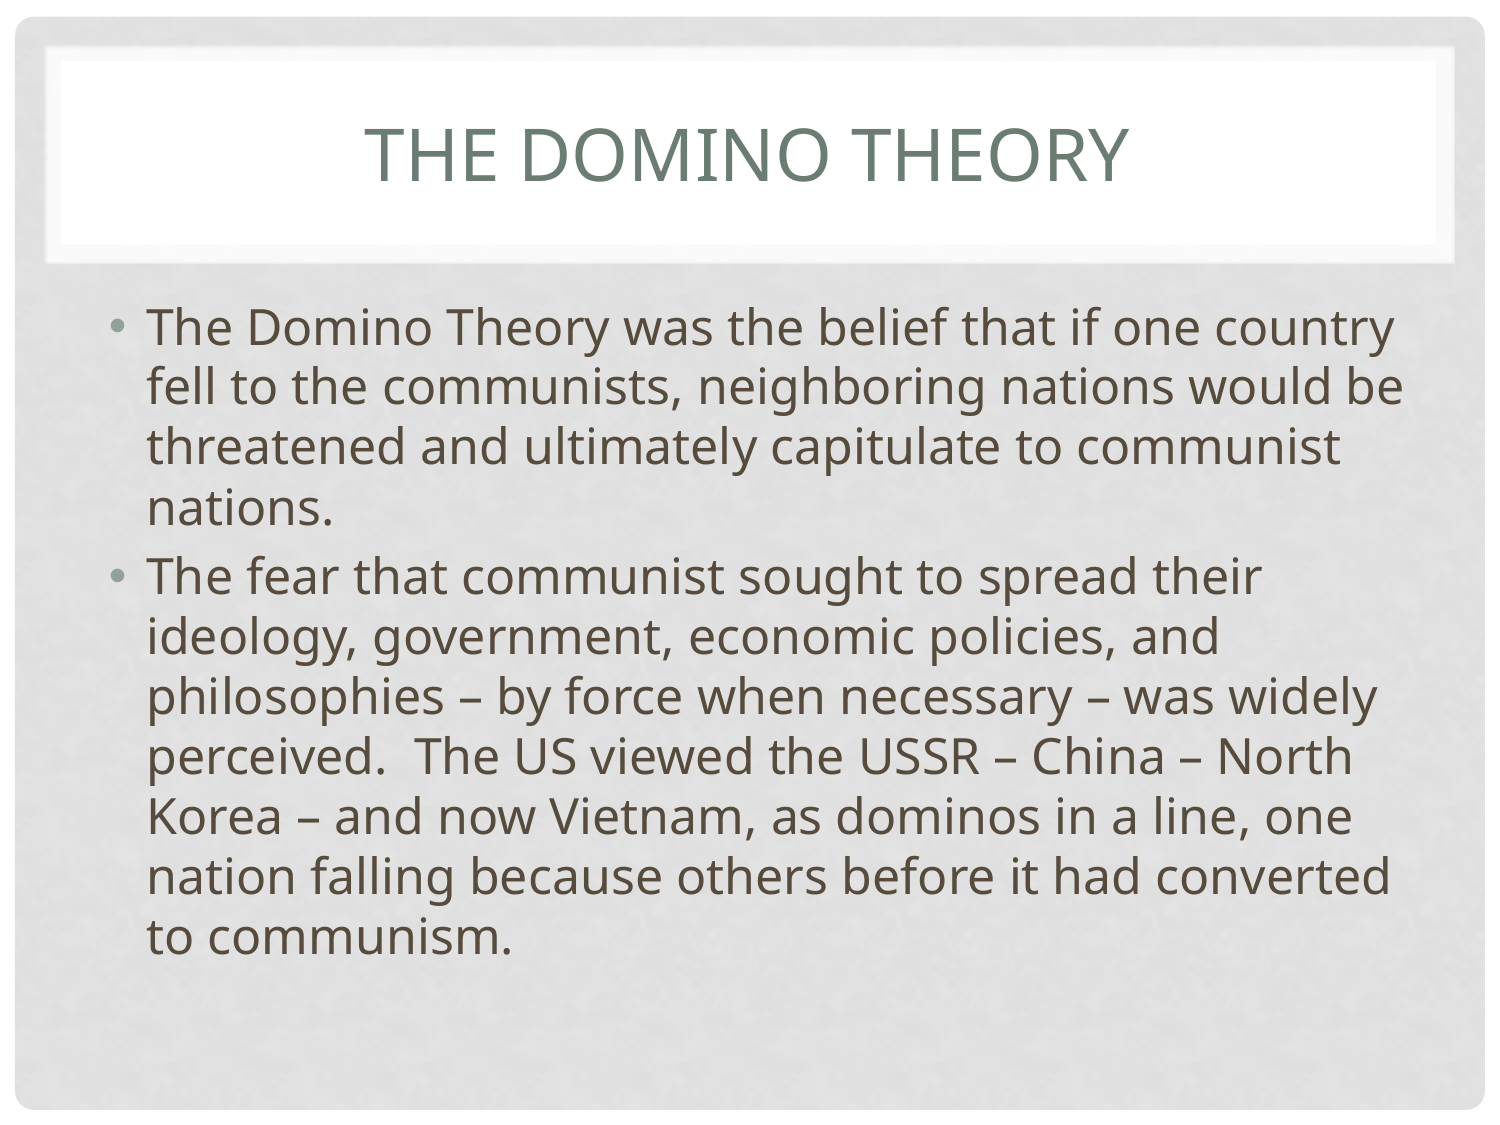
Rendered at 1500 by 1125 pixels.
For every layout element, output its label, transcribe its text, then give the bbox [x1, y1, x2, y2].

title The Domino Theory [69, 66, 1425, 238]
list The Domino Theory was the belief that if one country fell to the communists, neighboring nations would be threatened and ultimately capitulate to communist nations. The fear that communist sought to spread their ideology, government, economic policies, and philosophies – by force when necessary – was widely perceived. The US viewed the USSR – China – North Korea – and now Vietnam, as dominos in a line, one nation falling because others before it had converted to communism. [75, 287, 1425, 1005]
